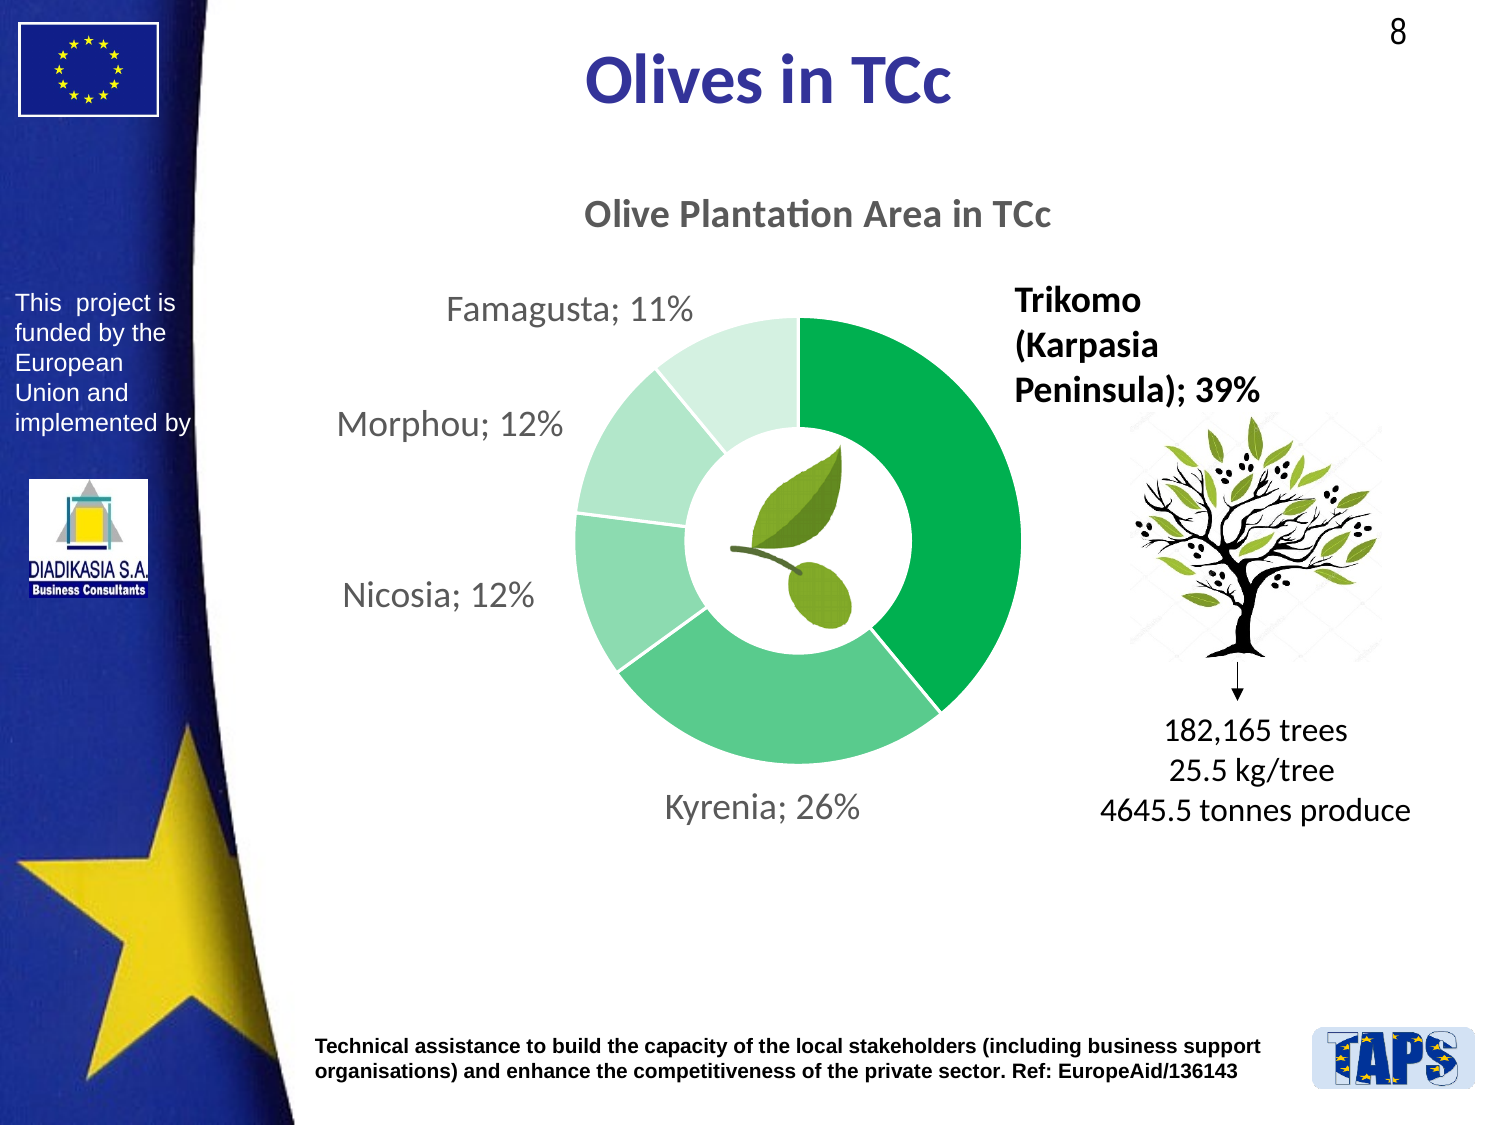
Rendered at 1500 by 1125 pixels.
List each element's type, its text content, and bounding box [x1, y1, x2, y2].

title Olives in TCc [437, 24, 1101, 126]
picture [0, 0, 1500, 1125]
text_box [1082, 661, 1430, 838]
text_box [287, 162, 1351, 876]
